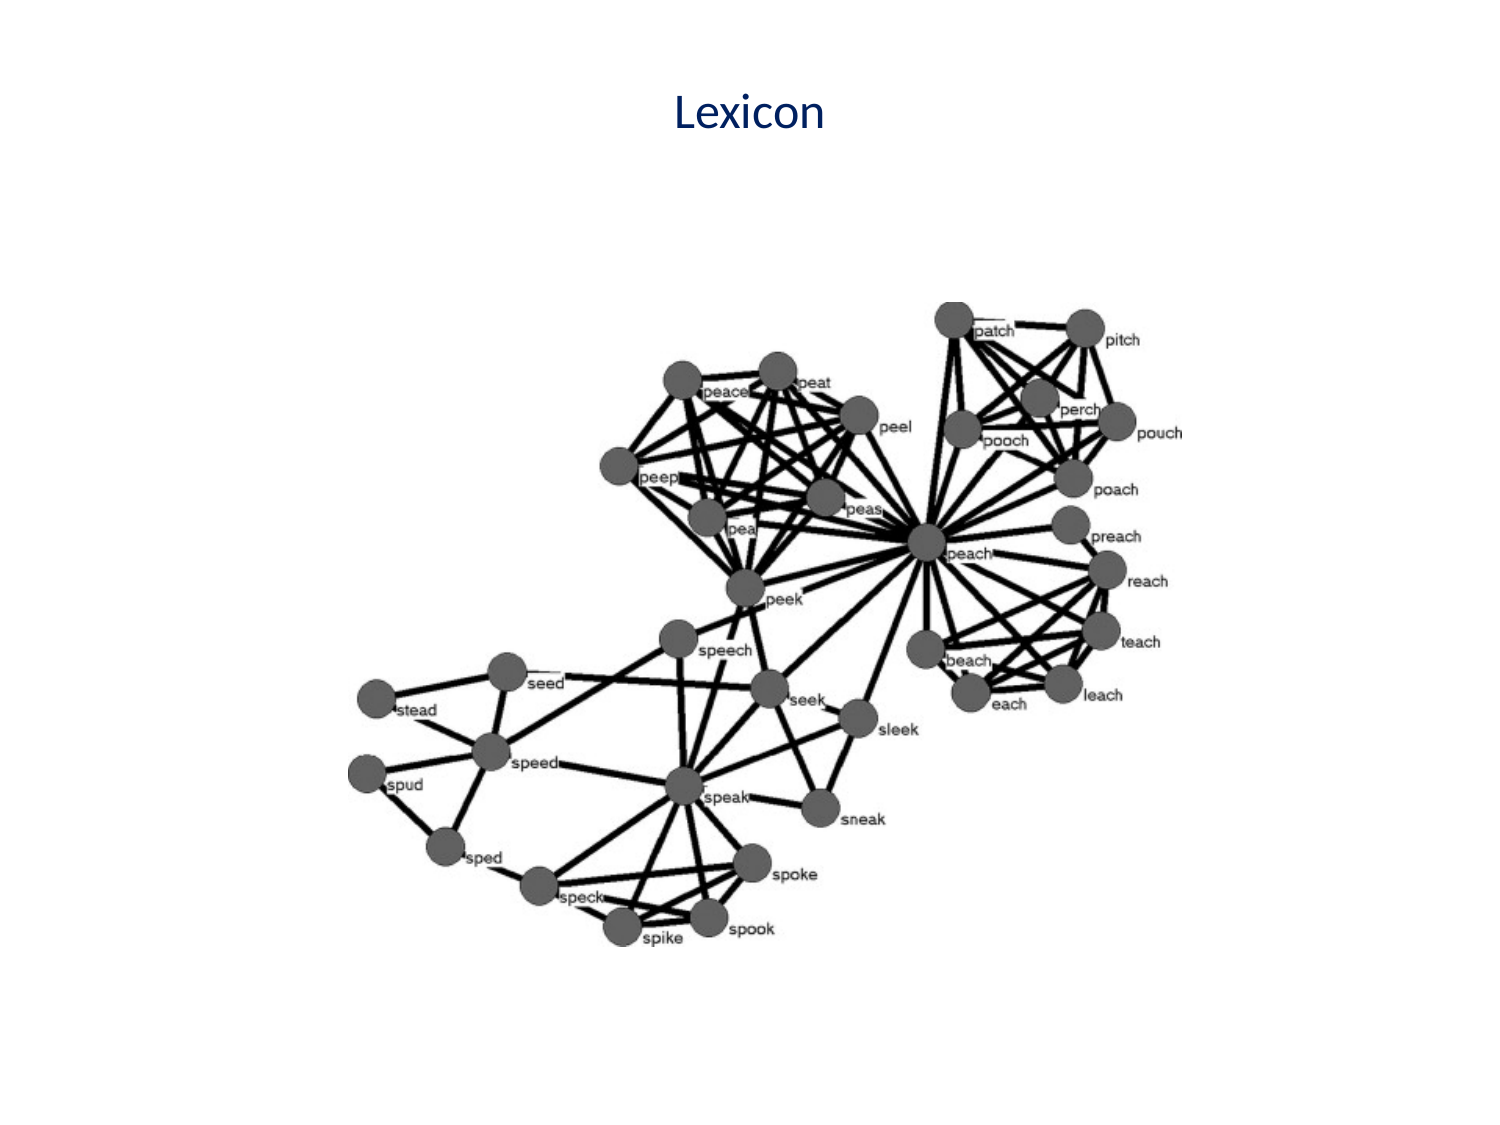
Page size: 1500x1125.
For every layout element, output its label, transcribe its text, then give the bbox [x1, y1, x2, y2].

title Lexicon [75, 45, 1425, 173]
picture [348, 302, 1182, 947]
